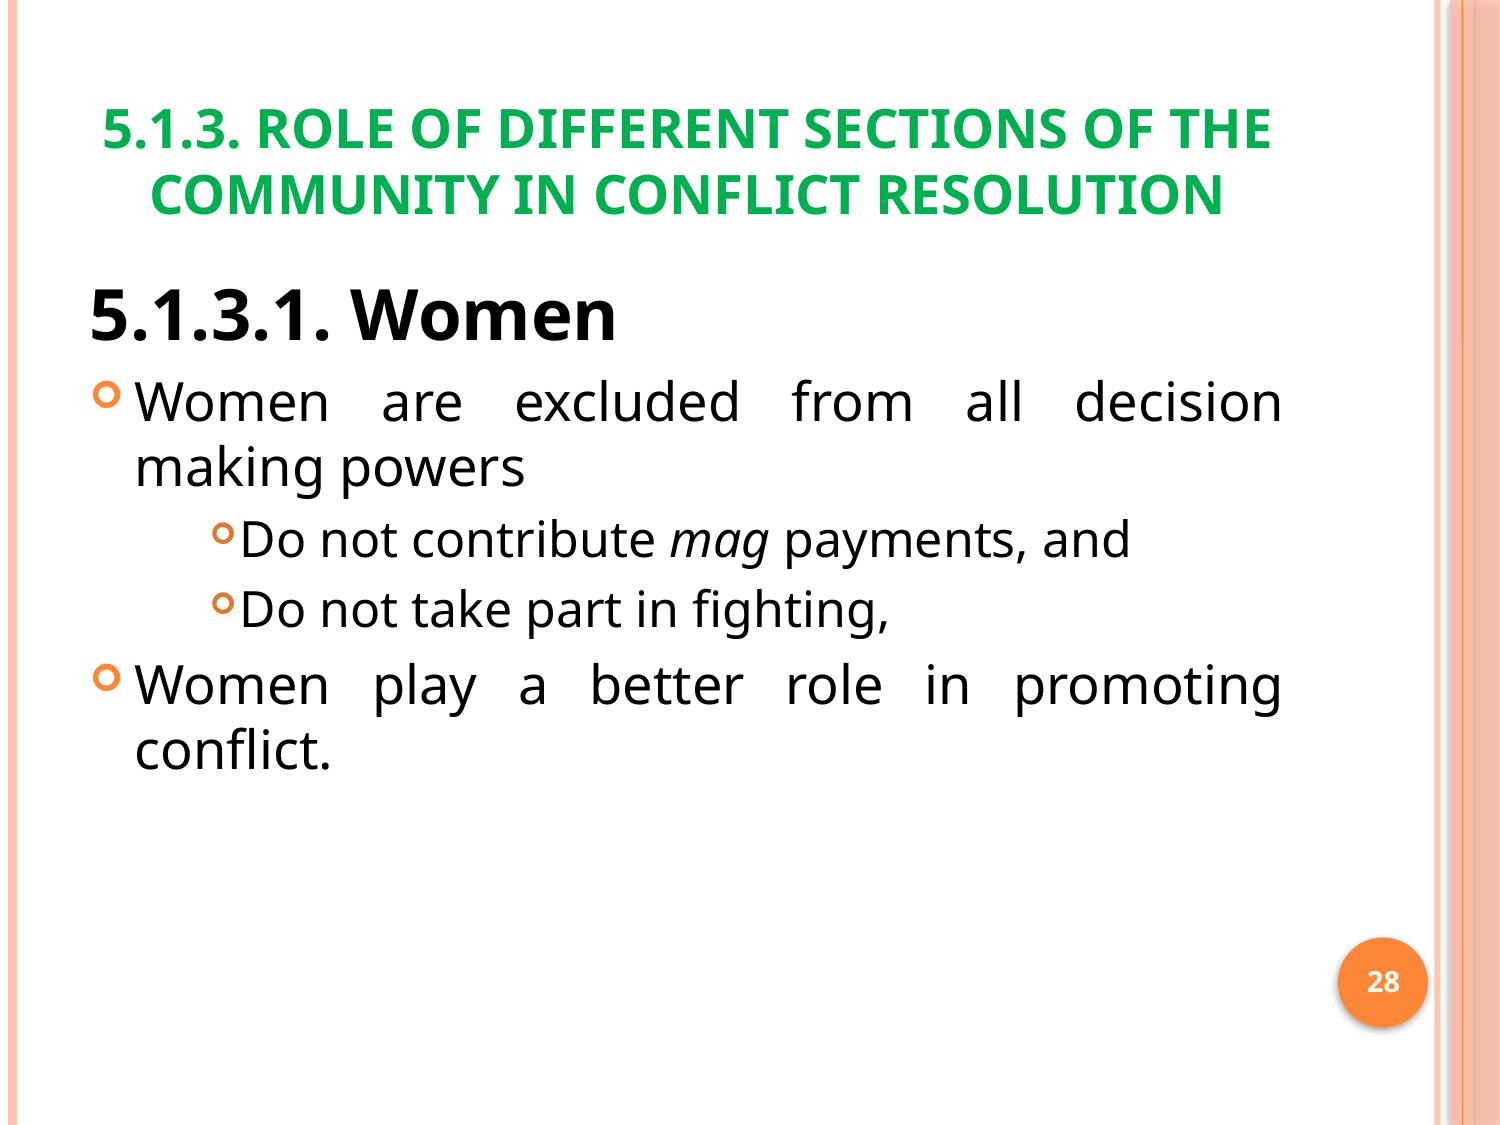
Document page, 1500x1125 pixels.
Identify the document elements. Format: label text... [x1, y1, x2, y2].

title 5.1.3. Role of different sections of the community in conflict resolution [75, 45, 1300, 233]
slide_number 28 [1333, 940, 1434, 1027]
list 5.1.3.1. Women Women are excluded from all decision making powers Do not contribute mag payments, and Do not take part in fighting, Women play a better role in promoting conflict. [75, 262, 1300, 1062]
